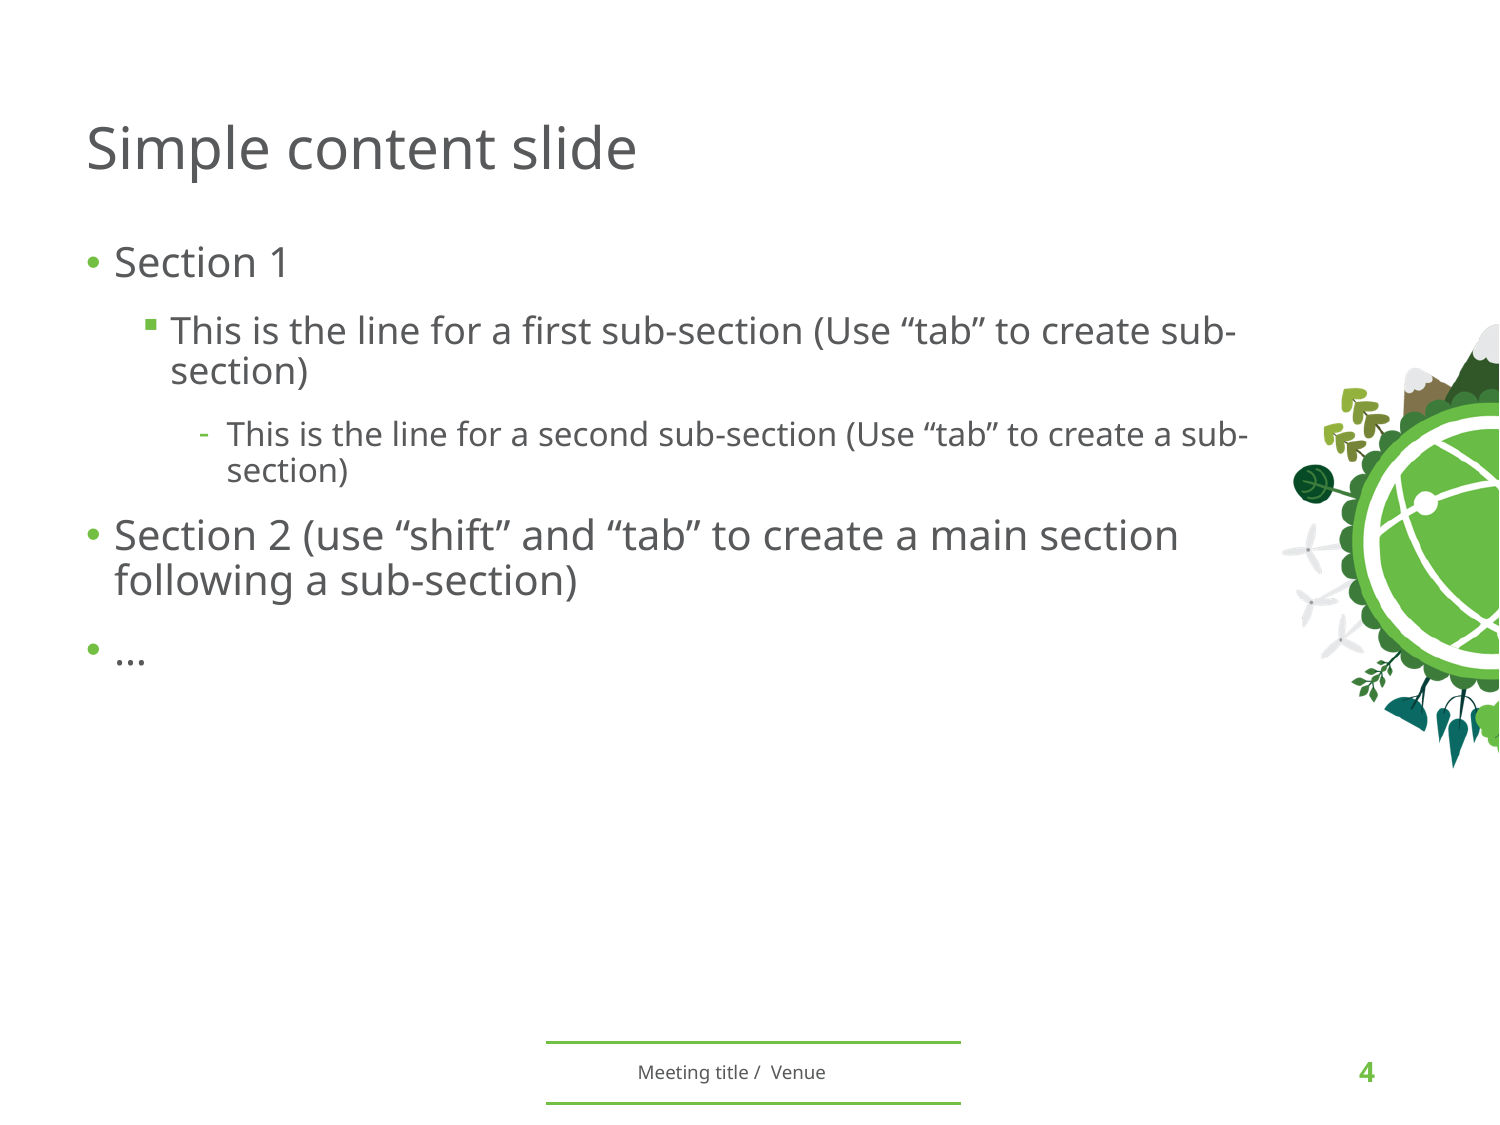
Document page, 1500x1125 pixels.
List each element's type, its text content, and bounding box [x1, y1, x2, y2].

picture [1281, 304, 1499, 795]
slide_number 4 [1317, 1033, 1391, 1114]
list Section 1 This is the line for a first sub-section (Use “tab” to create sub-section) This is the line for a second sub-section (Use “tab” to create a sub-section) Section 2 (use “shift” and “tab” to create a main section following a sub-section) … [71, 234, 1281, 1018]
footer Meeting title / Venue [478, 1043, 985, 1104]
title Simple content slide [71, 91, 1281, 210]
